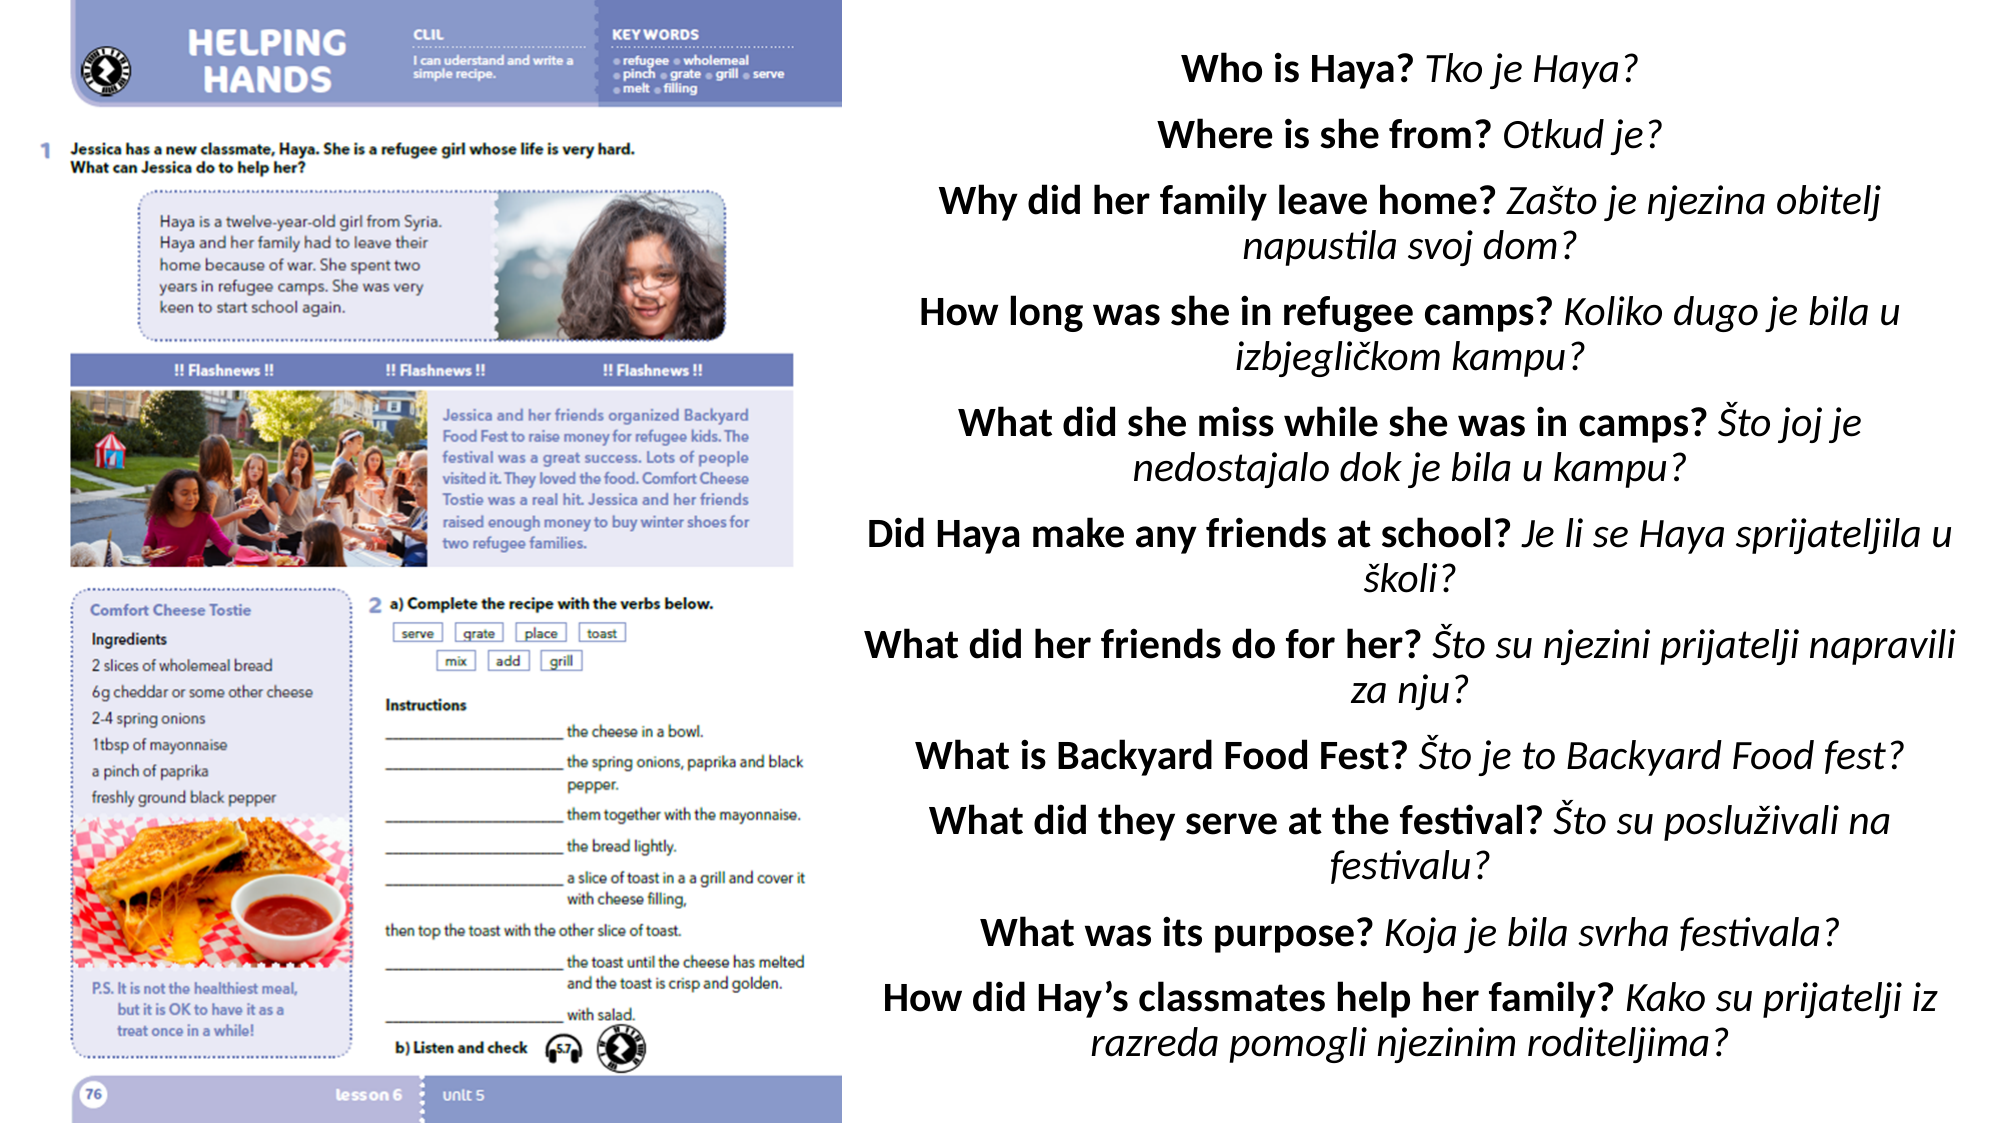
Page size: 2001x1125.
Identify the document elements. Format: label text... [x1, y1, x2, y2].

text_box Who is Haya? Tko je Haya? Where is she from? Otkud je? Why did her family leave home? Zašto je njezina obitelj napustila svoj dom? How long was she in refugee camps? Koliko dugo je bila u izbjegličkom kampu? What did she miss while she was in camps? Što joj je nedostajalo dok je bila u kampu? Did Haya make any friends at school? Je li se Haya sprijateljila u školi? What did her friends do for her? Što su njezini prijatelji napravili za nju? What is Backyard Food Fest? Što je to Backyard Food fest? What did they serve at the festival? Što su posluživali na festivalu? What was its purpose? Koja je bila svrha festivala? How did Hay’s classmates help her family? Kako su prijatelji iz razreda pomogli njezinim roditeljima? [841, 38, 1980, 1125]
picture [2, 0, 842, 1123]
